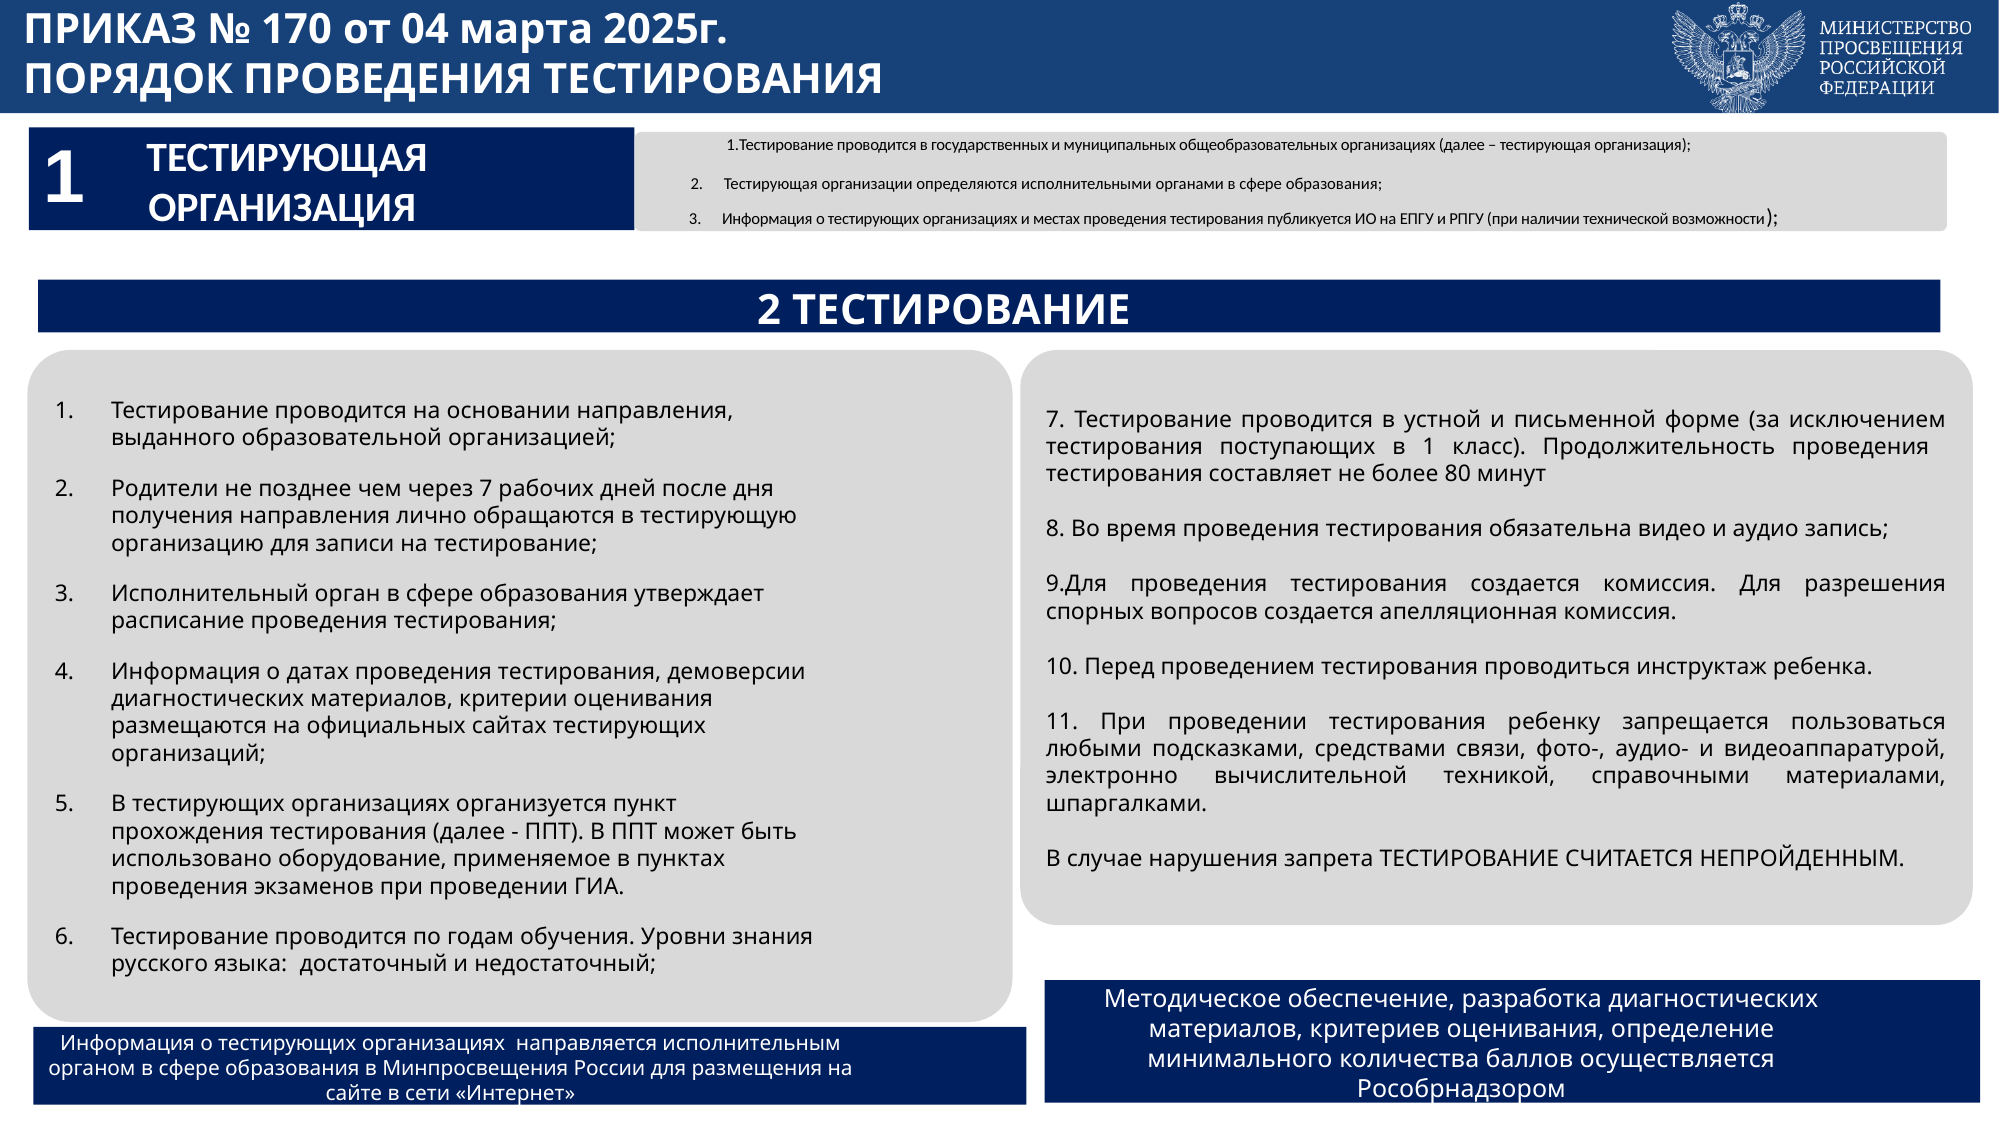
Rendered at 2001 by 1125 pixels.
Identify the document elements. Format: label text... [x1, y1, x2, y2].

text_box 7. Тестирование проводится в устной и письменной форме (за исключением тестирования поступающих в 1 класс). Продолжительность проведения тестирования составляет не более 80 минут 8. Во время проведения тестирования обязательна видео и аудио запись; 9.Для проведения тестирования создается комиссия. Для разрешения спорных вопросов создается апелляционная комиссия. 10. Перед проведением тестирования проводиться инструктаж ребенка. 11. При проведении тестирования ребенку запрещается пользоваться любыми подсказками, средствами связи, фото-, аудио- и видеоаппаратурой, электронно вычислительной техникой, справочными материалами, шпаргалками. В случае нарушения запрета ТЕСТИРОВАНИЕ СЧИТАЕТСЯ НЕПРОЙДЕННЫМ. [1018, 347, 1975, 928]
text_box 1 [29, 119, 98, 225]
picture [1672, 2, 1971, 115]
text_box Тестирование проводится на основании направления, выданного образовательной организацией; Родители не позднее чем через 7 рабочих дней после дня получения направления лично обращаются в тестирующую организацию для записи на тестирование; Исполнительный орган в сфере образования утверждает расписание проведения тестирования; Информация о датах проведения тестирования, демоверсии диагностических материалов, критерии оценивания размещаются на официальных сайтах тестирующих организаций; В тестирующих организациях организуется пункт прохождения тестирования (далее - ППТ). В ППТ может быть использовано оборудование, применяемое в пунктах проведения экзаменов при проведении ГИА. Тестирование проводится по годам обучения. Уровни знания русского языка: достаточный и недостаточный; [25, 347, 1015, 1025]
text_box Методическое обеспечение, разработка диагностических материалов, критериев оценивания, определение минимального количества баллов осуществляется Рособрнадзором [1044, 980, 1981, 1103]
text_box ТЕСТИРУЮЩАЯ ОРГАНИЗАЦИЯ [28, 127, 635, 231]
text_box Тестирование проводится в государственных и муниципальных общеобразовательных организациях (далее – тестирующая организация); Тестирующая организации определяются исполнительными органами в сфере образования; Информация о тестирующих организациях и местах проведения тестирования публикуется ИО на ЕПГУ и РПГУ (при наличии технической возможности); [632, 129, 1950, 234]
title ПРИКАЗ № 170 от 04 марта 2025г. ПОРЯДОК ПРОВЕДЕНИЯ ТЕСТИРОВАНИЯ [21, 0, 1666, 190]
text_box Информация о тестирующих организациях направляется исполнительным органом в сфере образования в Минпросвещения России для размещения на сайте в сети «Интернет» [33, 1026, 1027, 1105]
text_box 2 ТЕСТИРОВАНИЕ [38, 279, 1941, 333]
